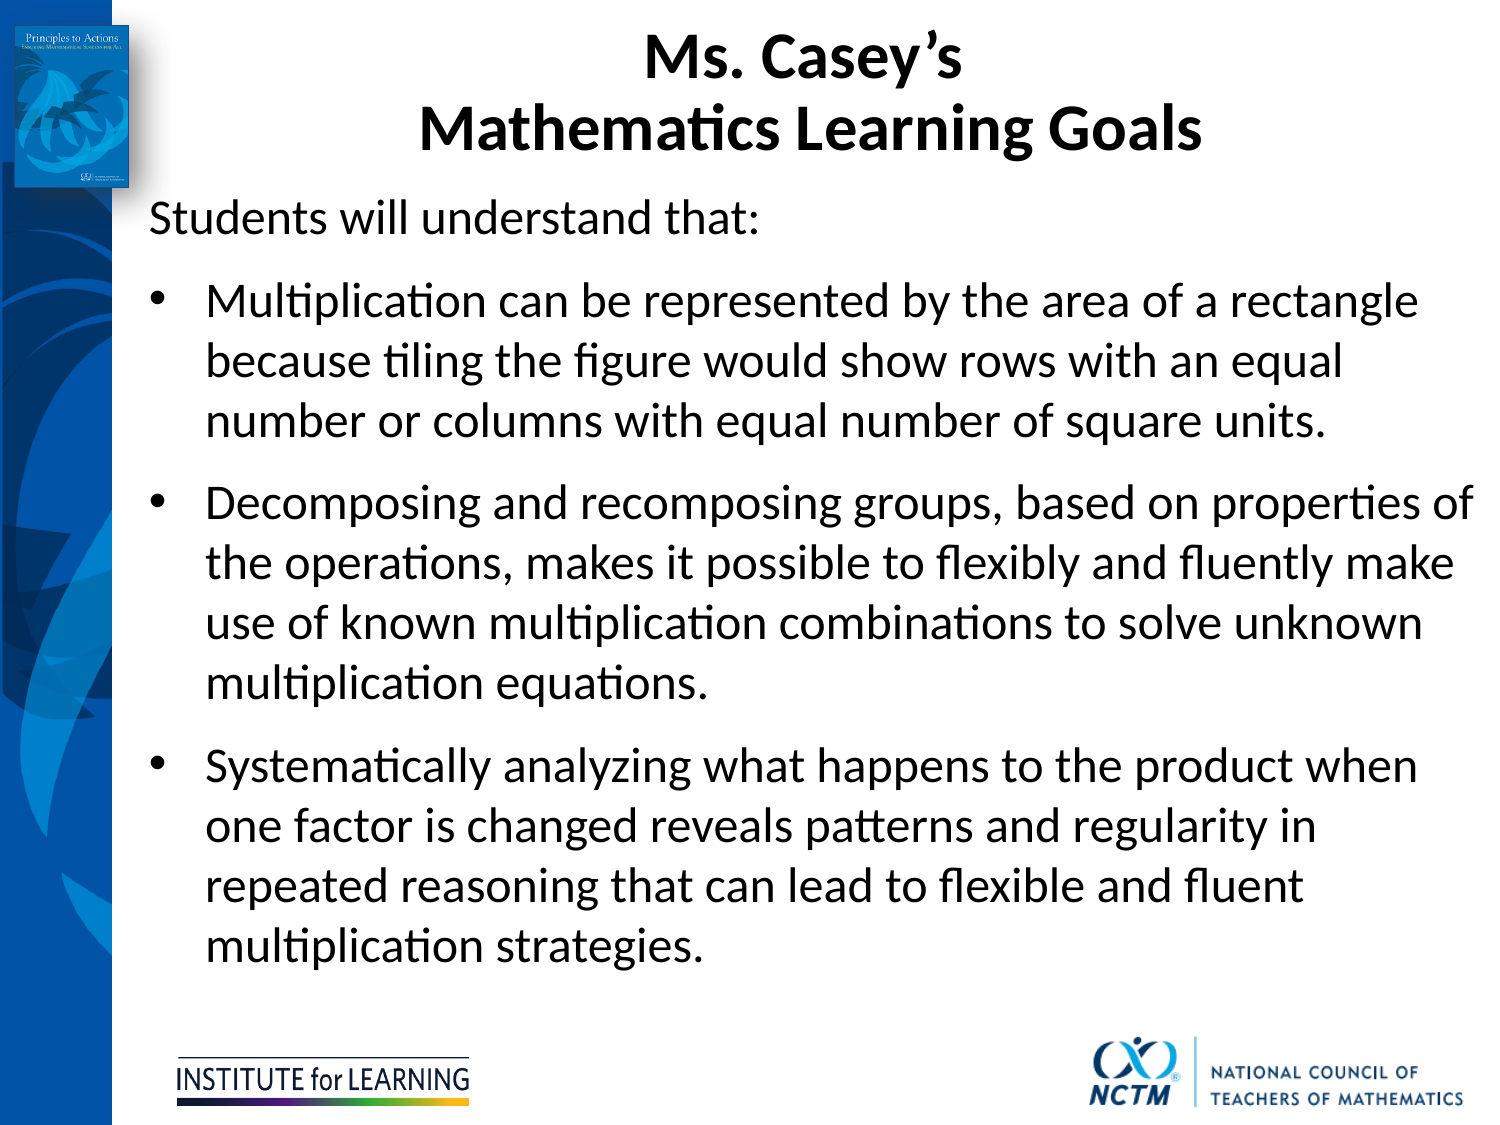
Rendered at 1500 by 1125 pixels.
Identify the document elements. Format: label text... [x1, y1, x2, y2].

picture [15, 26, 128, 187]
picture [0, 0, 112, 1125]
picture [177, 1056, 469, 1107]
title Ms. Casey’s Mathematics Learning Goals [152, 12, 1470, 175]
list Students will understand that: Multiplication can be represented by the area of a rectangle because tiling the figure would show rows with an equal number or columns with equal number of square units. Decomposing and recomposing groups, based on properties of the operations, makes it possible to flexibly and fluently make use of known multiplication combinations to solve unknown multiplication equations. Systematically analyzing what happens to the product when one factor is changed reveals patterns and regularity in repeated reasoning that can lead to flexible and fluent multiplication strategies. [133, 177, 1497, 1033]
